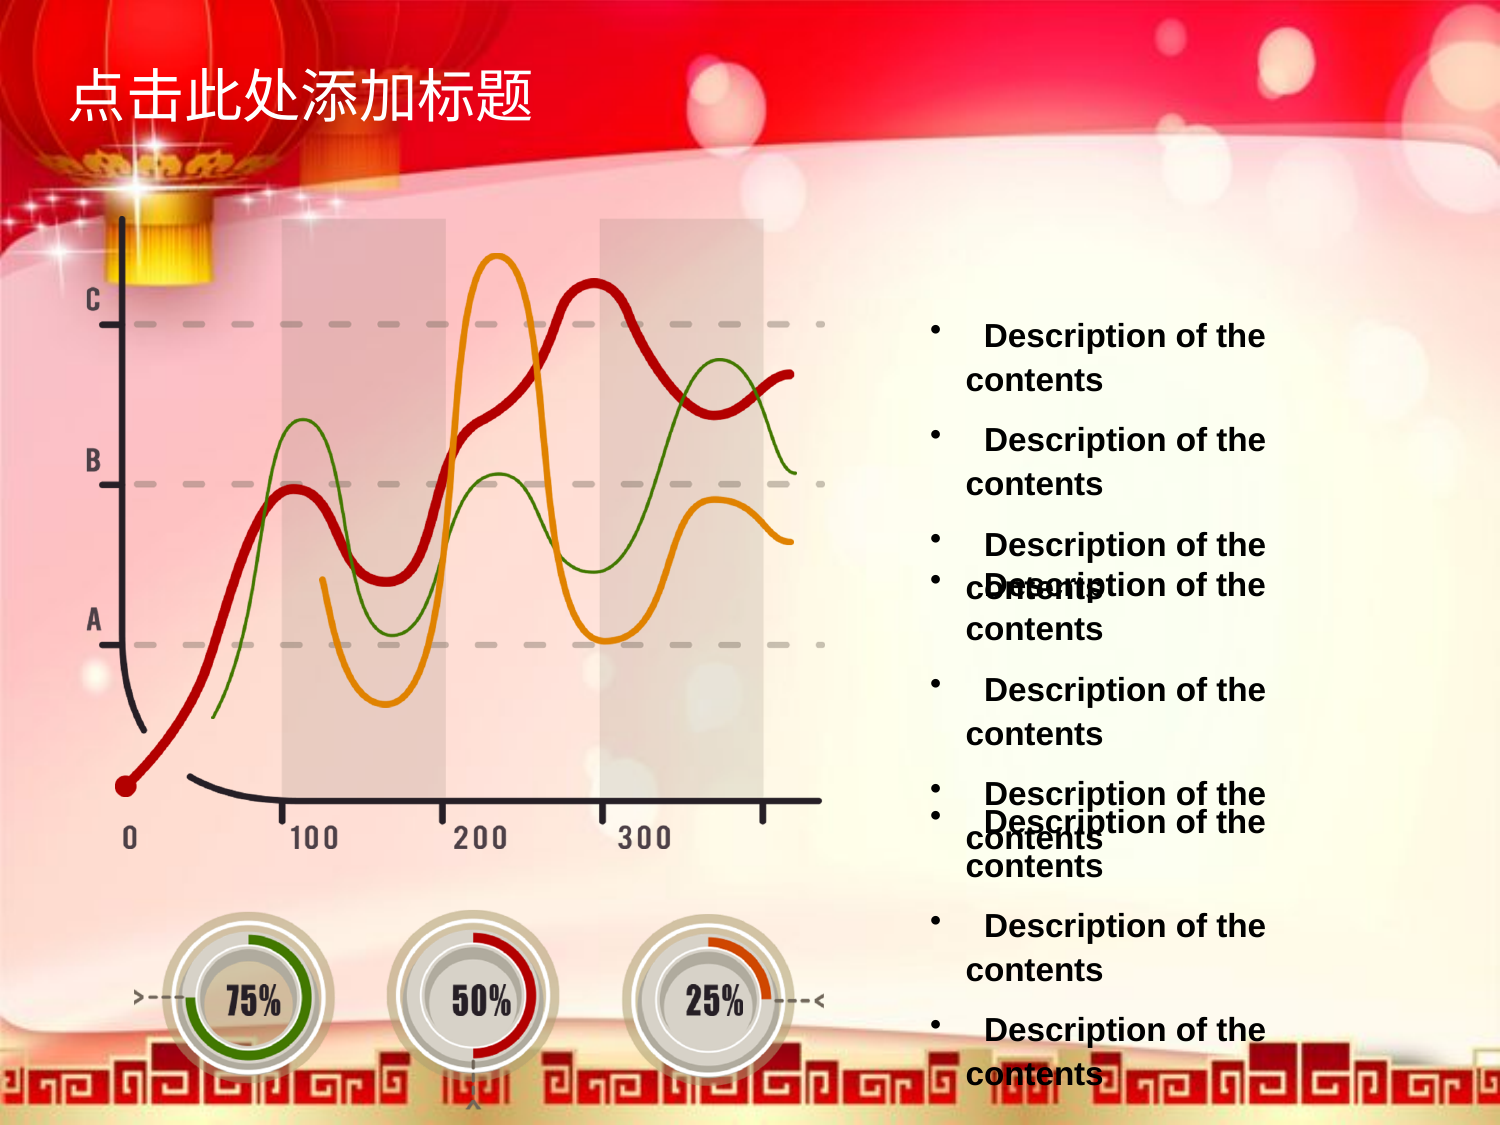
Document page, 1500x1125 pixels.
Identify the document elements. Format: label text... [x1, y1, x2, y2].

text_box Description of the contents Description of the contents Description of the contents [915, 552, 1424, 788]
picture [0, 0, 1500, 1125]
text_box 点击此处添加标题 [53, 52, 1129, 137]
text_box Description of the contents Description of the contents Description of the contents [915, 302, 1424, 552]
text_box Description of the contents Description of the contents Description of the contents [915, 788, 1424, 1100]
